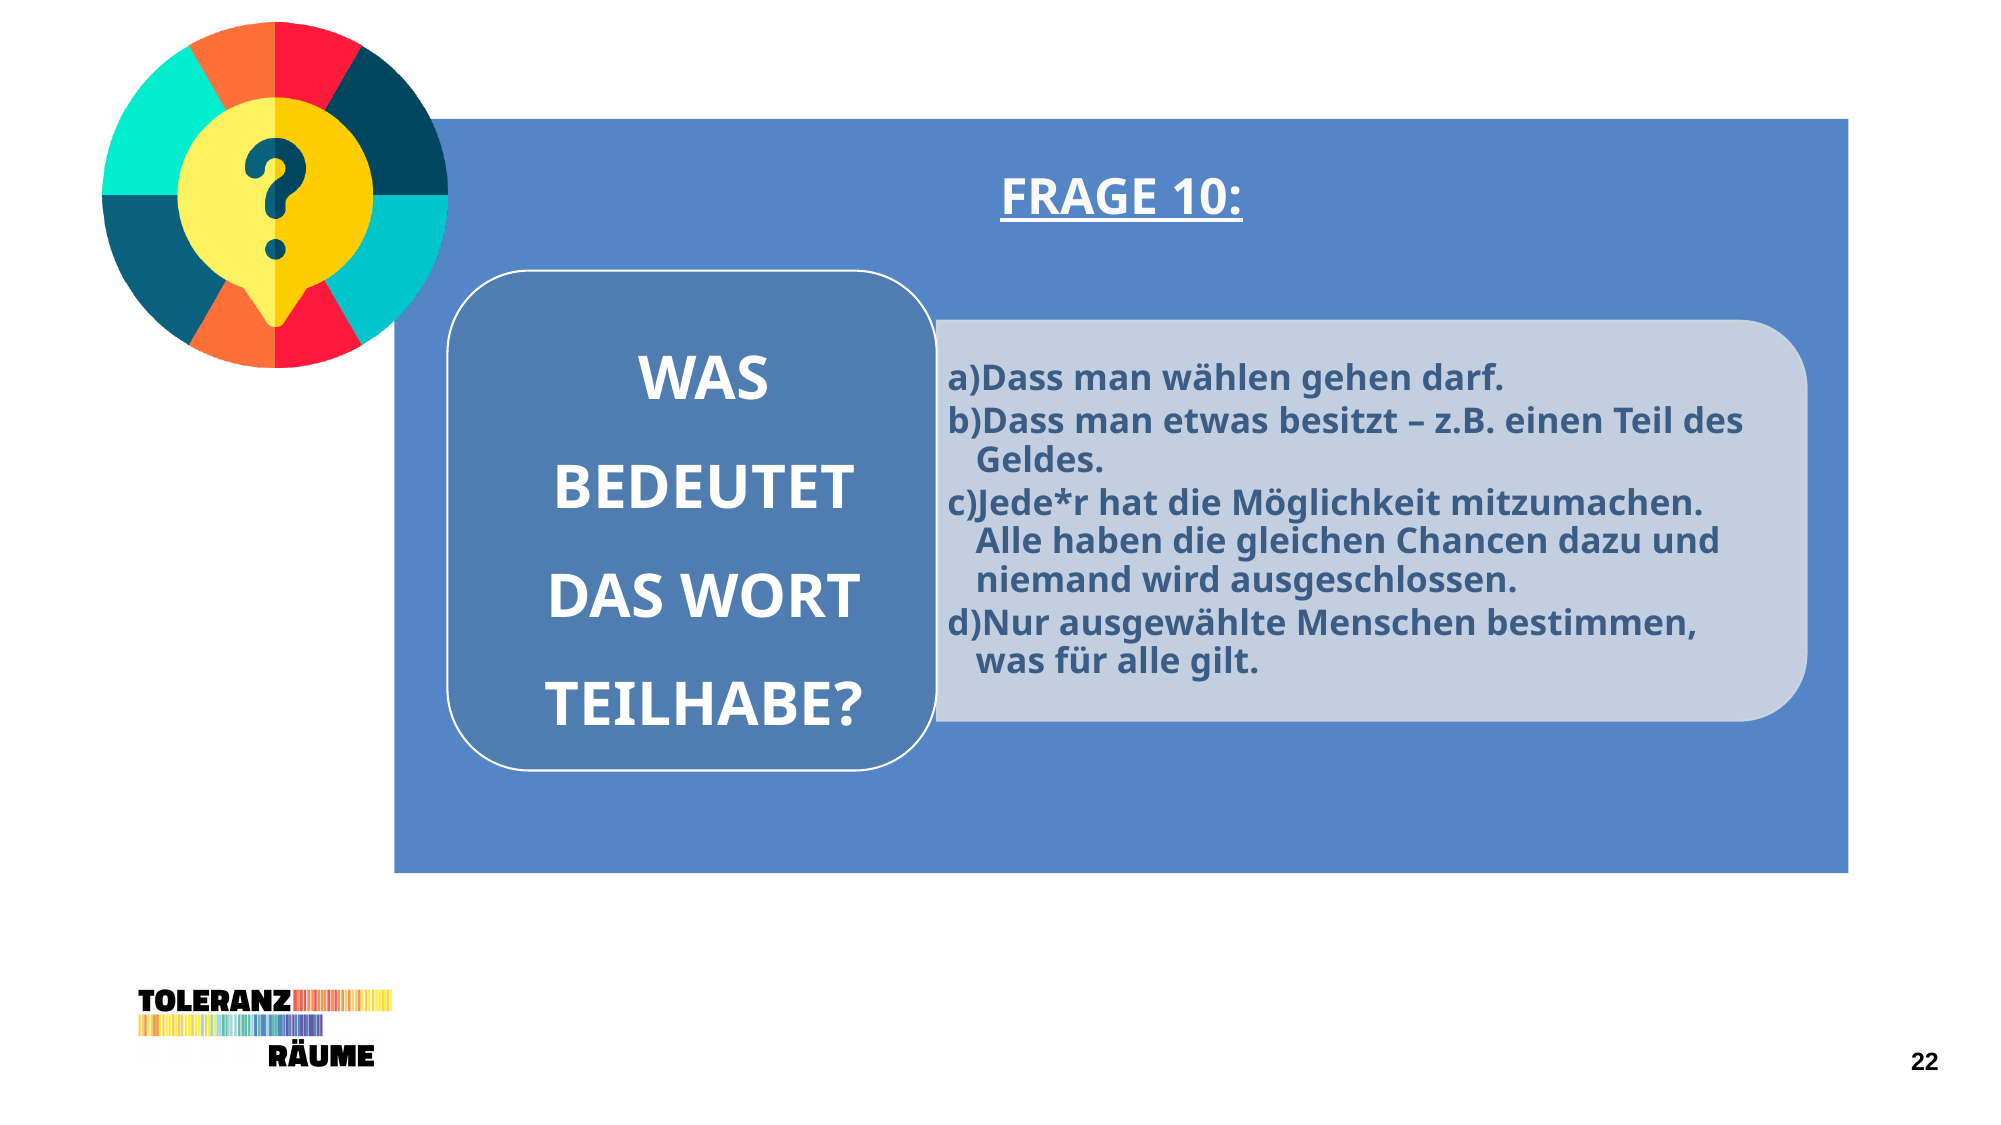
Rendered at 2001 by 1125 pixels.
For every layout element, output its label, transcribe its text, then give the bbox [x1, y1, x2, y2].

text_box FRAGE 10: [650, 156, 1593, 232]
picture [102, 22, 448, 368]
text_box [447, 270, 1807, 771]
picture [137, 989, 393, 1067]
slide_number 22 [1846, 1034, 1940, 1076]
text_box [393, 118, 1850, 874]
